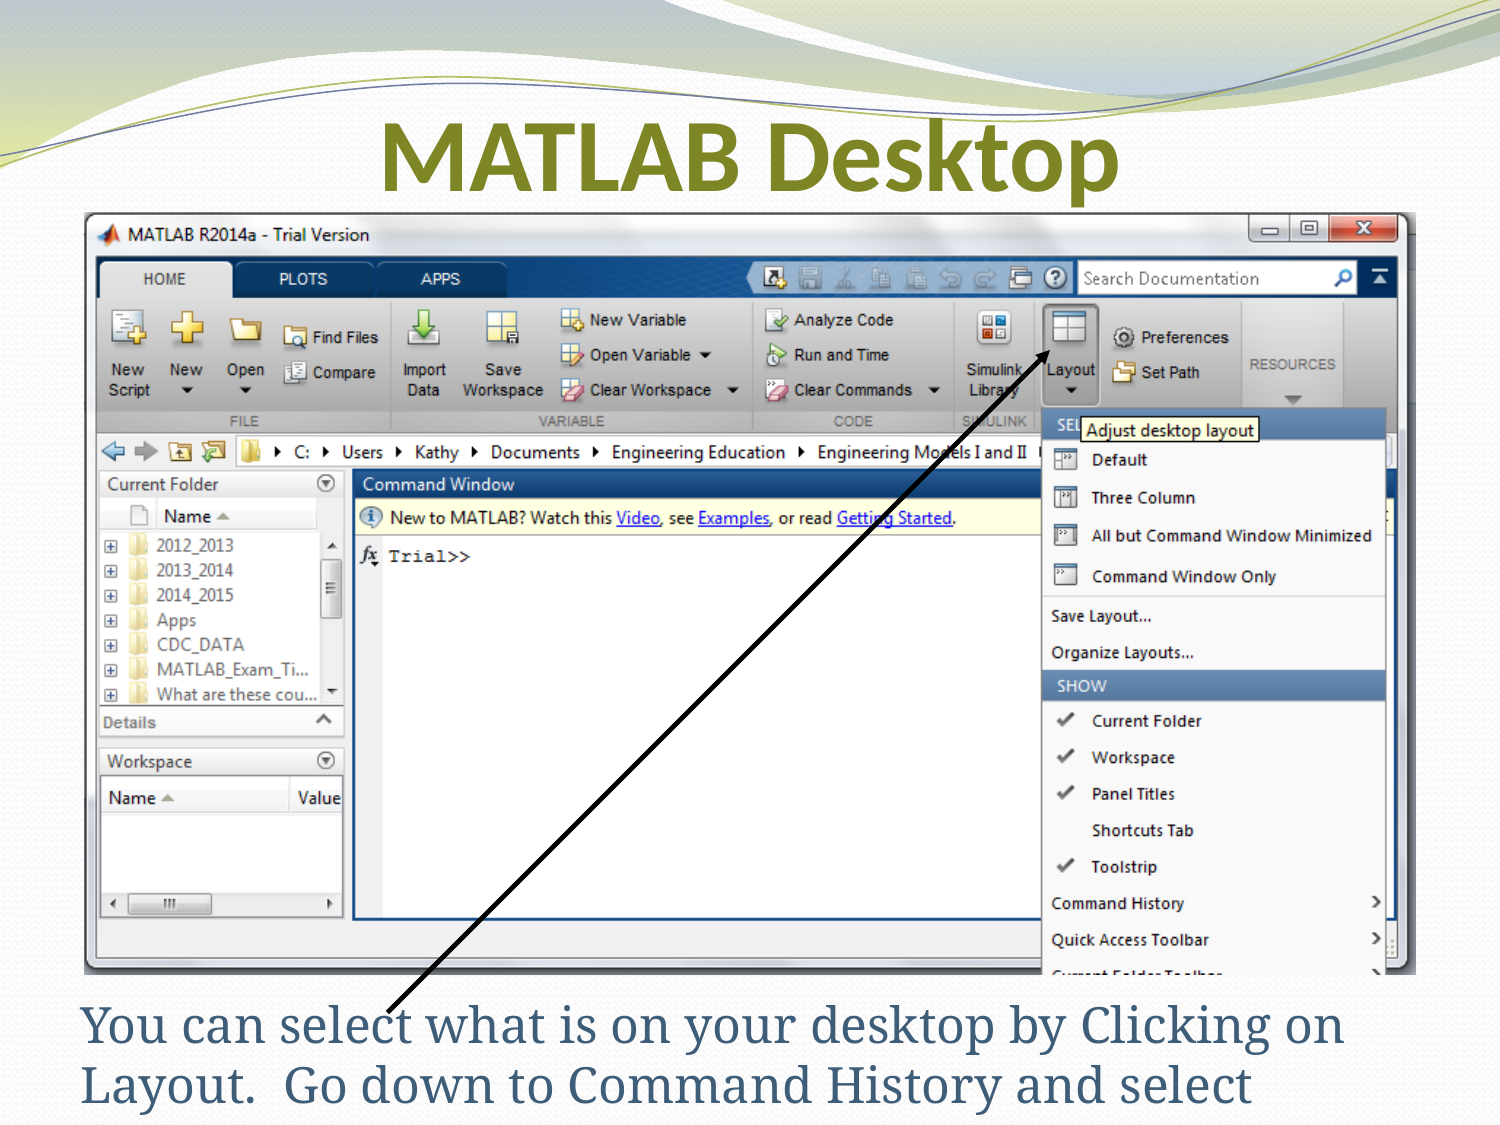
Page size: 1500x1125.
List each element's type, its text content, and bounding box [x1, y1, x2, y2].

title MATLAB Desktop [75, 24, 1425, 213]
table_cell arc cosine [83, 985, 1416, 1025]
text_box You can select what is on your desktop by Clicking on Layout. Go down to Command History and select docked. [65, 985, 1416, 1125]
picture [84, 212, 1416, 976]
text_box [387, 349, 1051, 1013]
